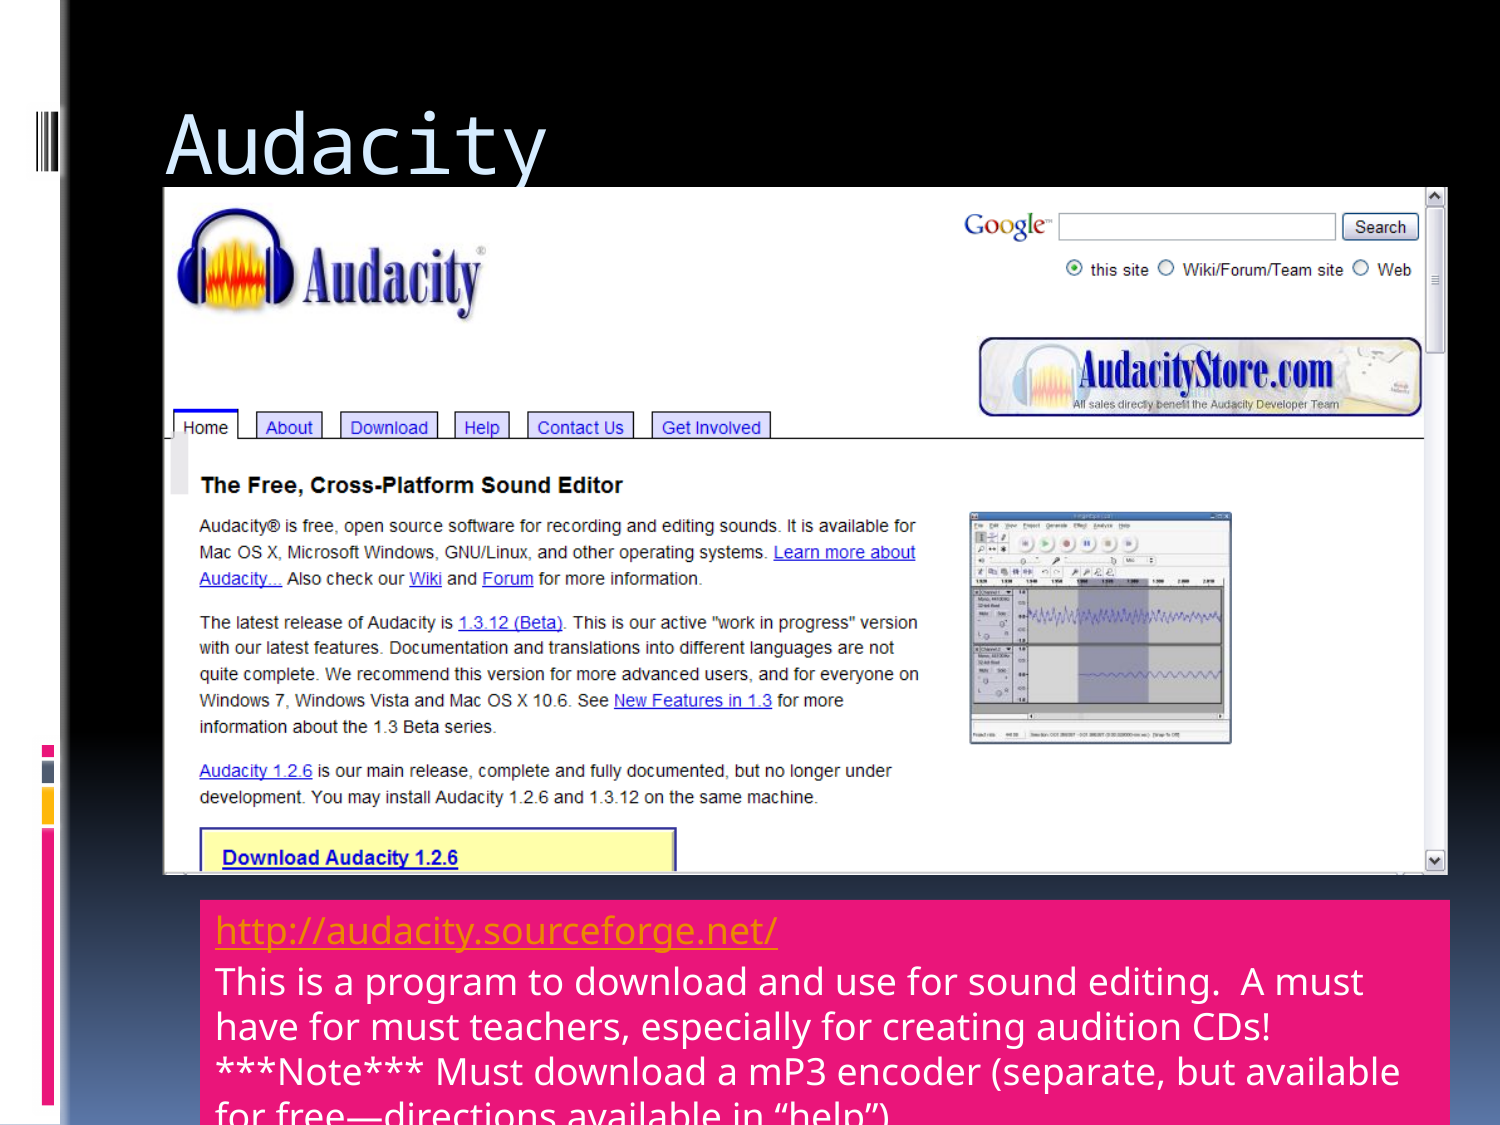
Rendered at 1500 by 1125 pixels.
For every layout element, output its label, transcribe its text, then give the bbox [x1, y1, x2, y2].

title Audacity [150, 83, 1425, 234]
text_box http://audacity.sourceforge.net/ This is a program to download and use for sound editing. A must have for must teachers, especially for creating audition CDs! ***Note*** Must download a mP3 encoder (separate, but available for free—directions available in “help”) [200, 899, 1450, 1125]
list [162, 186, 1449, 876]
